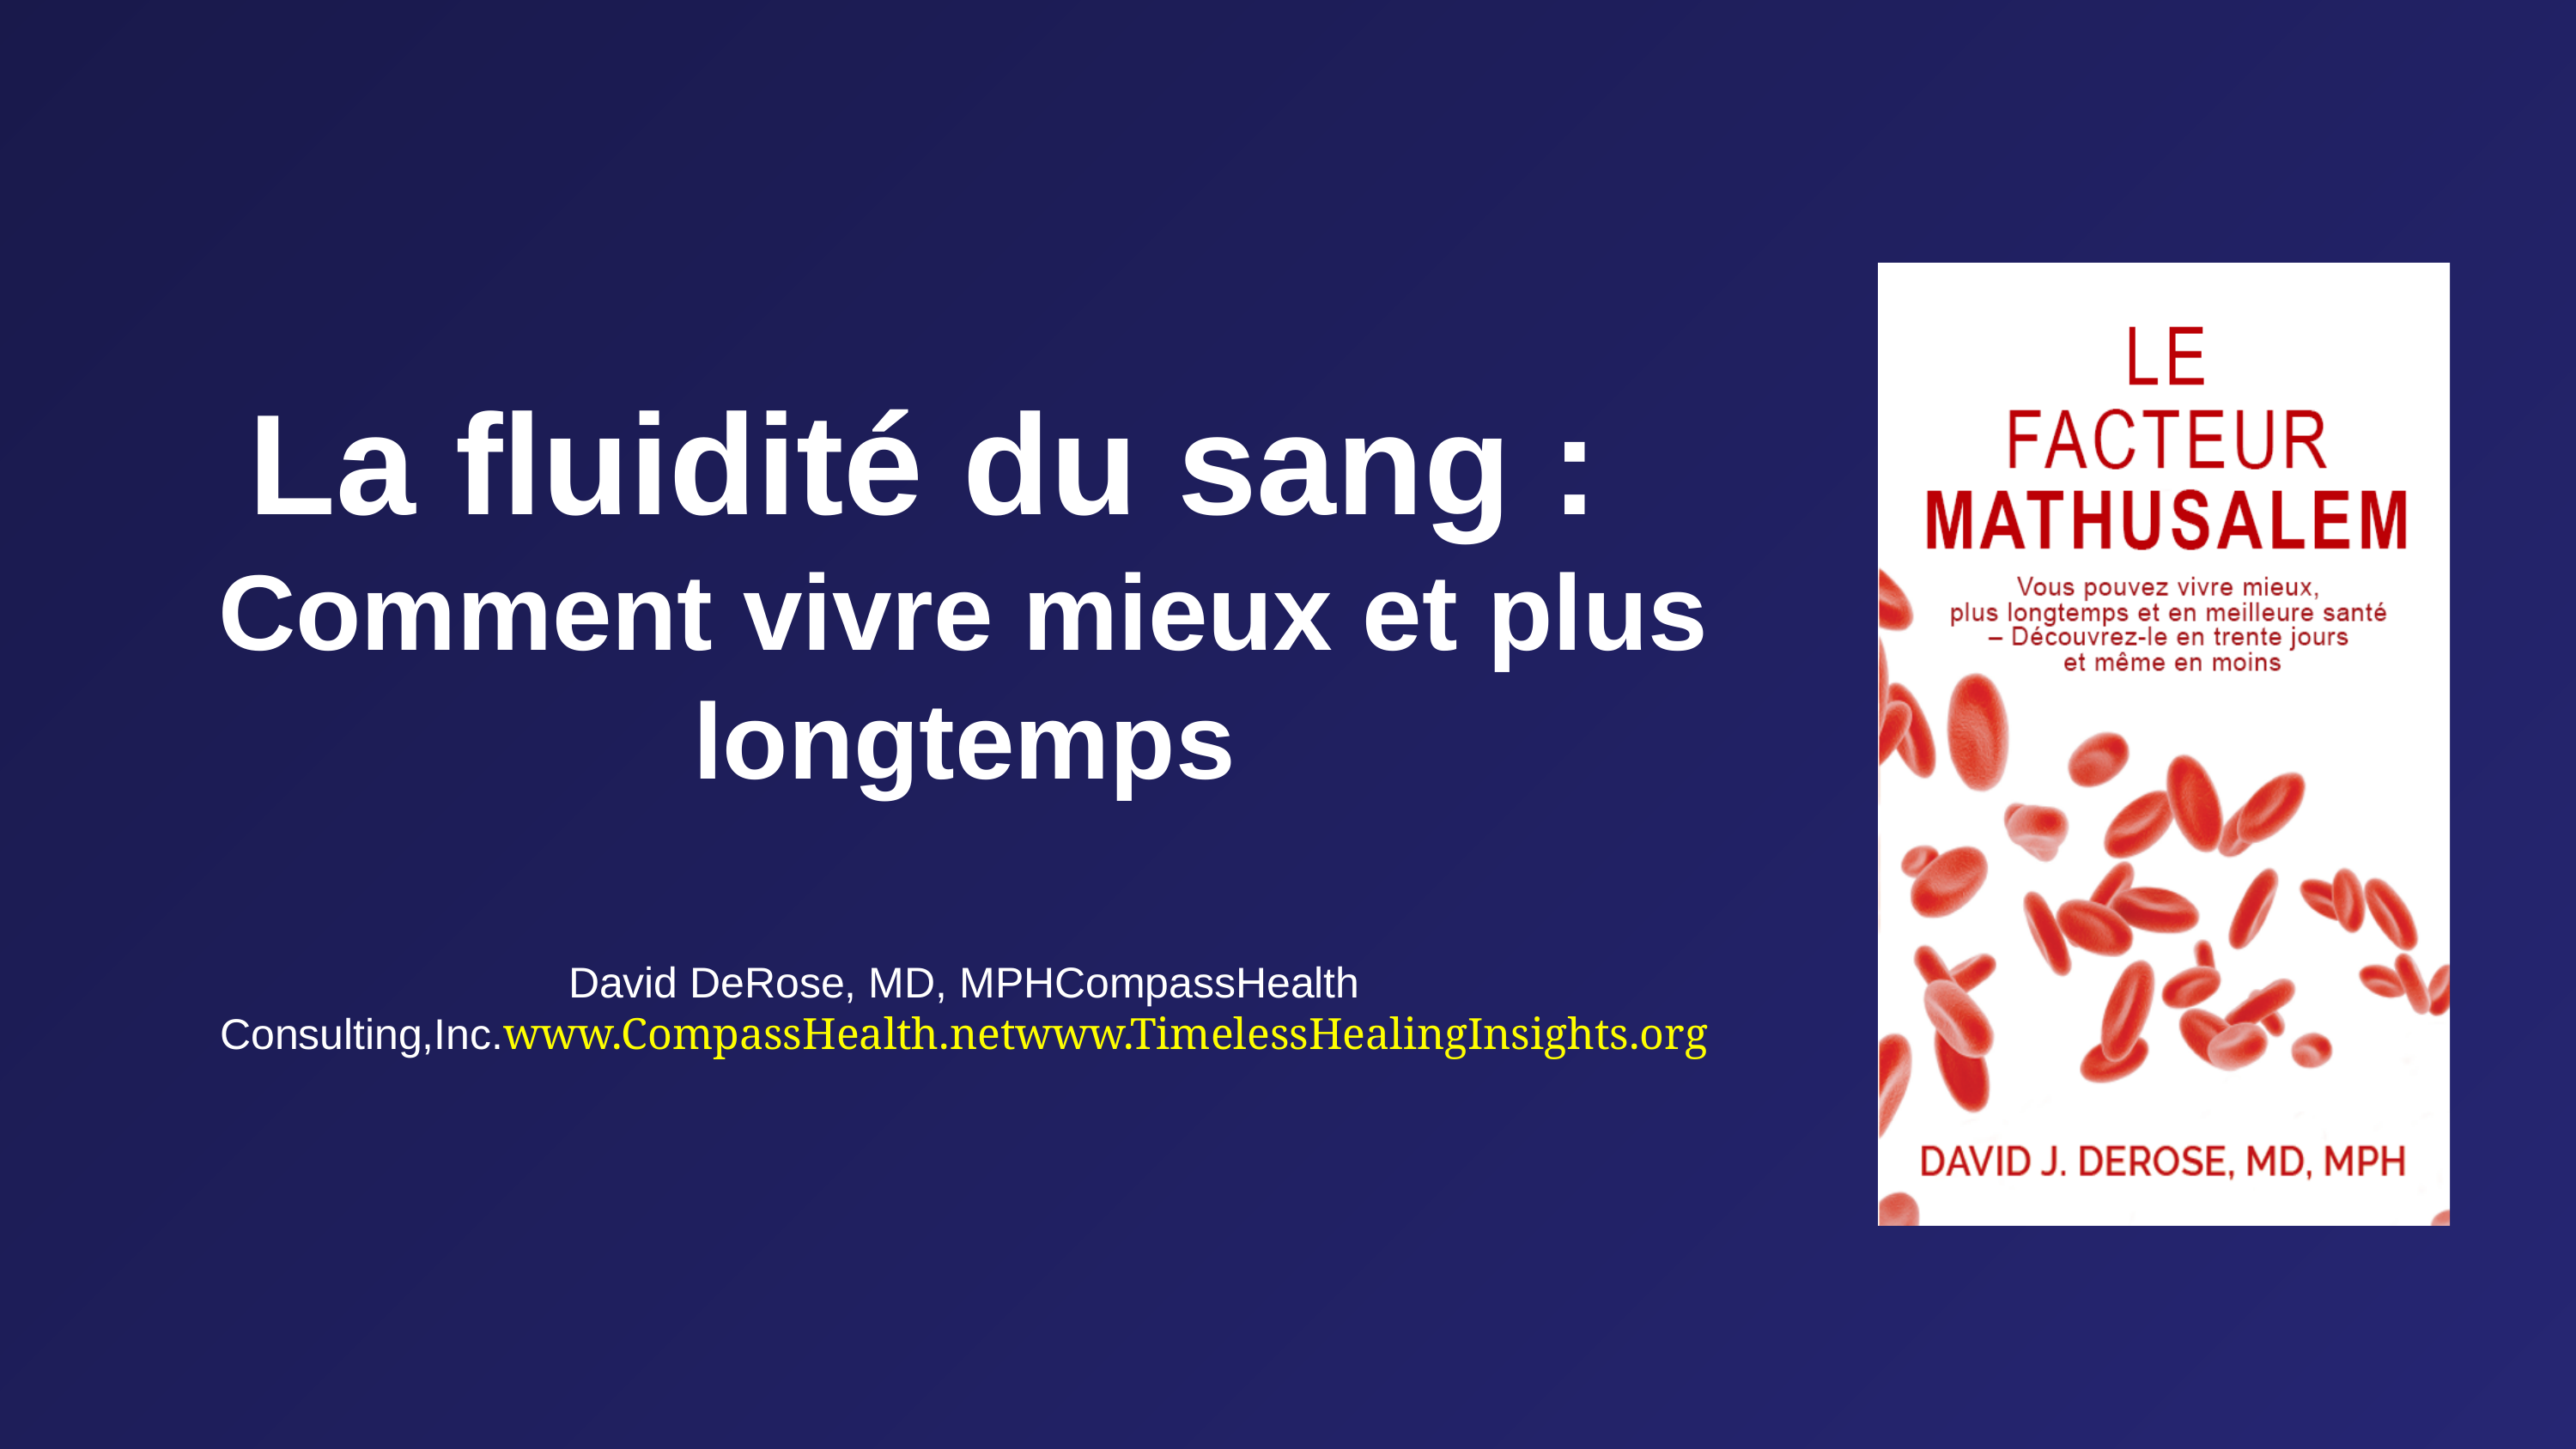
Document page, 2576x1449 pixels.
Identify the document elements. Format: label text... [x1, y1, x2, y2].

picture [1877, 262, 2451, 1227]
title La fluidité du sang : Comment vivre mieux et plus longtemps David DeRose, MD, MPHCompassHealth Consulting,Inc.www.CompassHealth.netwww.TimelessHealingInsights.org [129, 530, 1800, 779]
